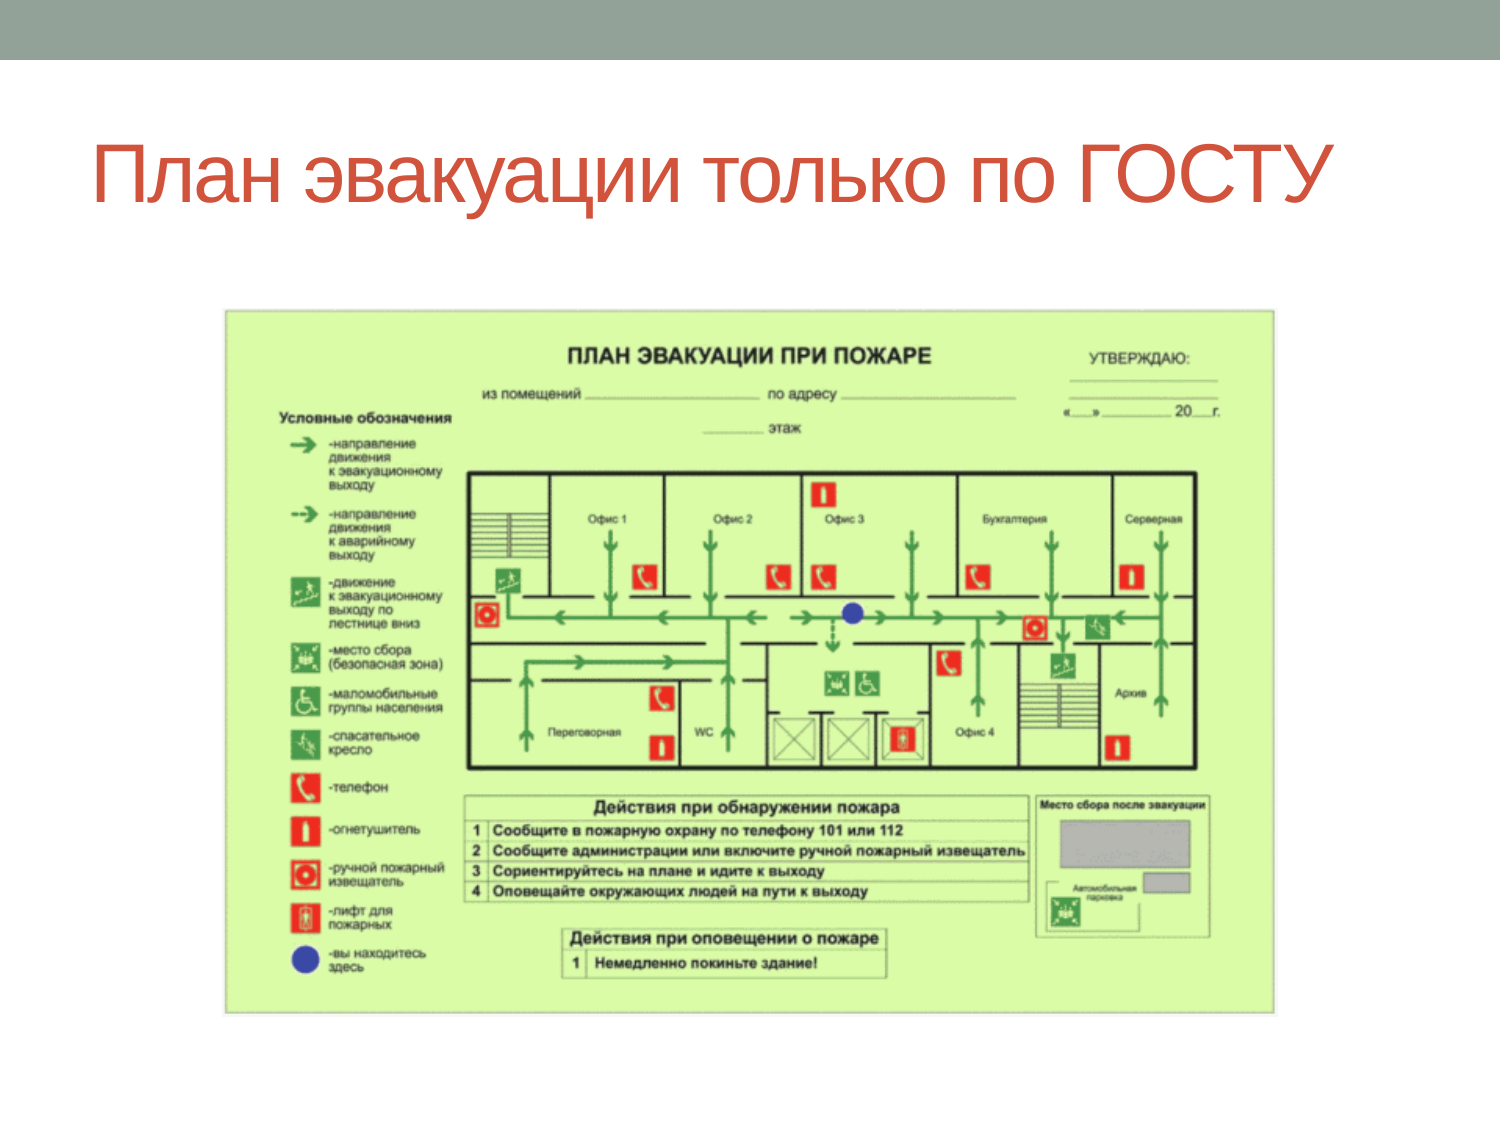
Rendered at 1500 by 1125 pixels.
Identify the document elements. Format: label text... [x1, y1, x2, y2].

title План эвакуации только по ГОСТУ [75, 87, 1425, 250]
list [222, 308, 1278, 1017]
